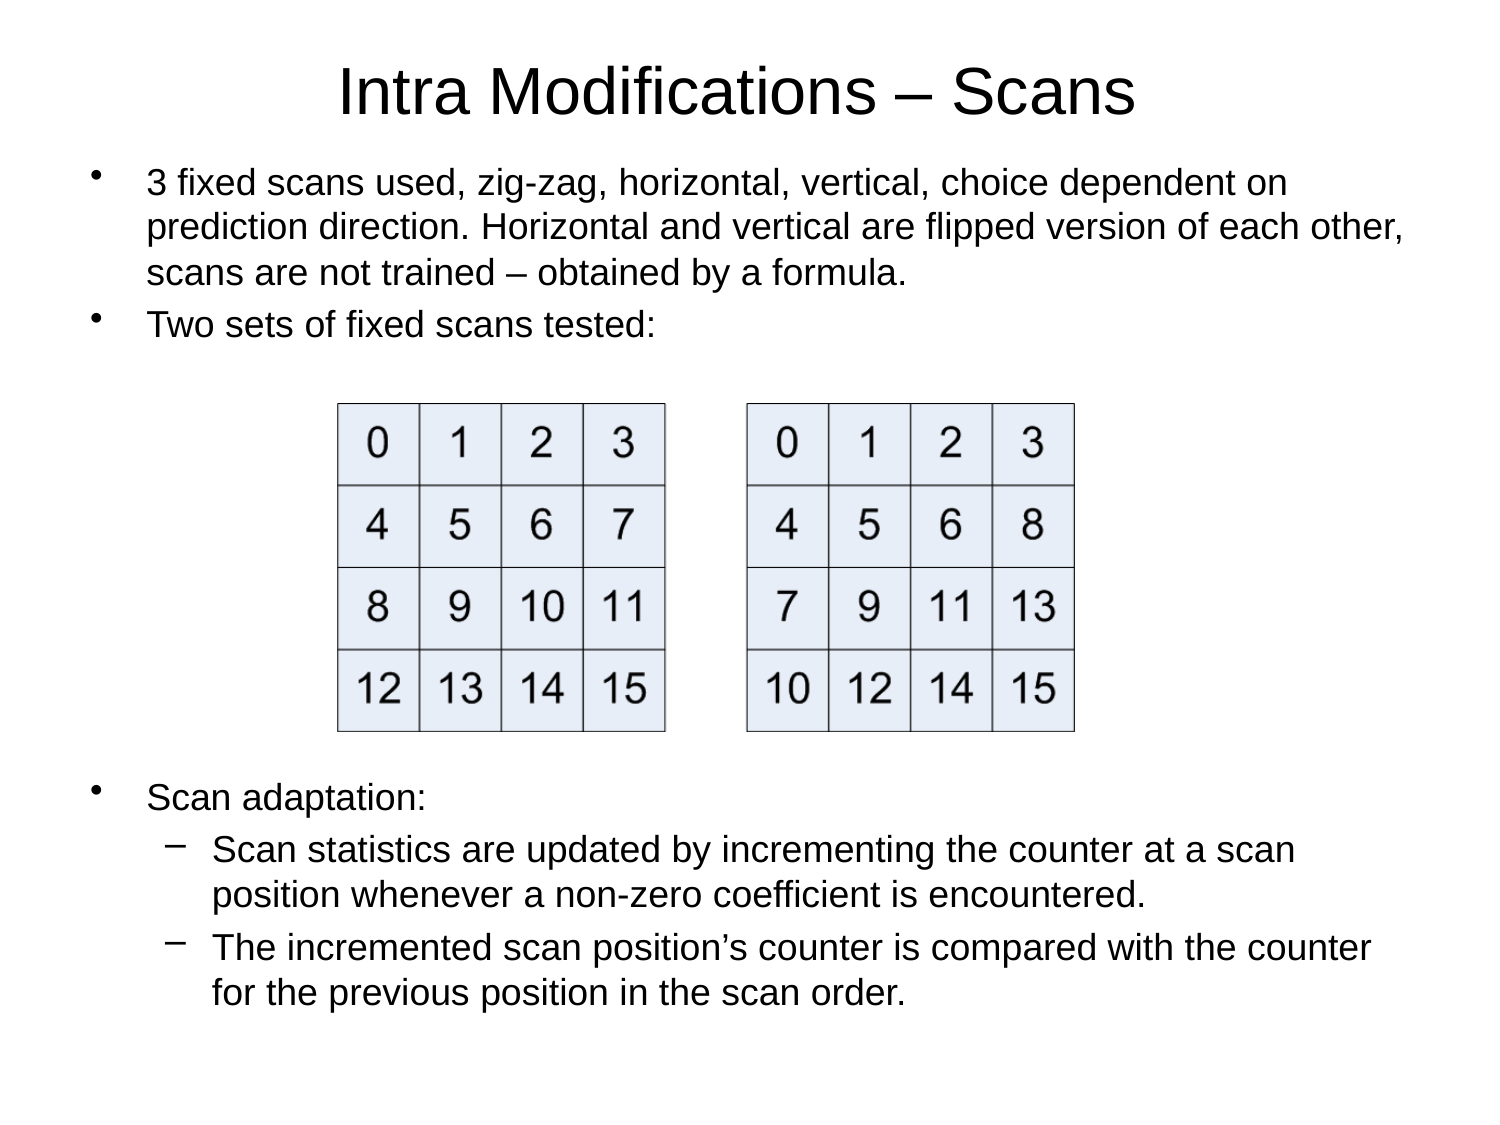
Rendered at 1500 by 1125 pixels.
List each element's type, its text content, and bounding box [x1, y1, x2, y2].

list 3 fixed scans used, zig-zag, horizontal, vertical, choice dependent on prediction direction. Horizontal and vertical are flipped version of each other, scans are not trained – obtained by a formula. Two sets of fixed scans tested: Scan adaptation: Scan statistics are updated by incrementing the counter at a scan position whenever a non-zero coefficient is encountered. The incremented scan position’s counter is compared with the counter for the previous position in the scan order. [74, 149, 1426, 388]
picture [337, 403, 1076, 732]
title Intra Modifications – Scans [99, 37, 1376, 138]
